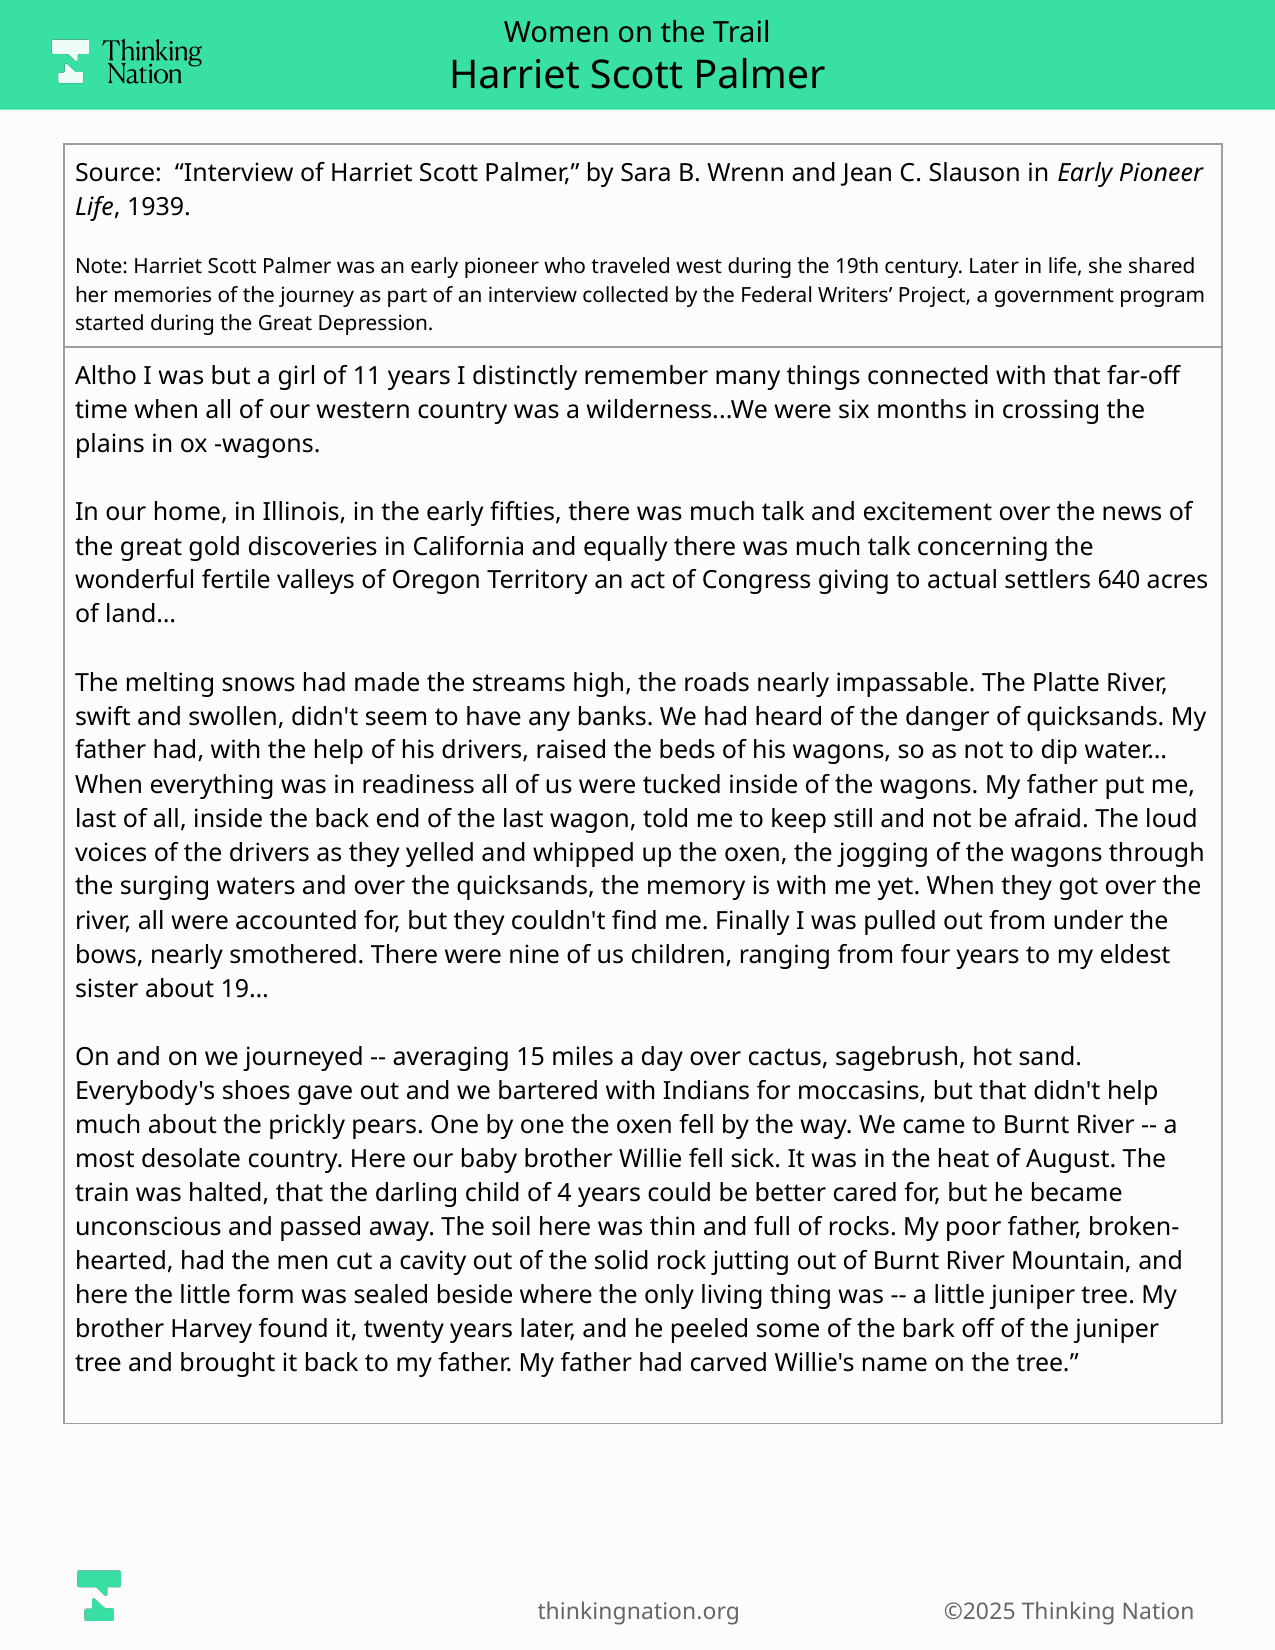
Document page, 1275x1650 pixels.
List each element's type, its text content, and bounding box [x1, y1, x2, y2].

table_cell Altho I was but a girl of 11 years I distinctly remember many things connected with that far-off time when all of our western country was a wilderness...We were six months in crossing the plains in ox -wagons. In our home, in Illinois, in the early fifties, there was much talk and excitement over the news of the great gold discoveries in California and equally there was much talk concerning the wonderful fertile valleys of Oregon Territory an act of Congress giving to actual settlers 640 acres of land… The melting snows had made the streams high, the roads nearly impassable. The Platte River, swift and swollen, didn't seem to have any banks. We had heard of the danger of quicksands. My father had, with the help of his drivers, raised the beds of his wagons, so as not to dip water… When everything was in readiness all of us were tucked inside of the wagons. My father put me, last of all, inside the back end of the last wagon, told me to keep still and not be afraid. The loud voices of the drivers as they yelled and whipped up the oxen, the jogging of the wagons through the surging waters and over the quicksands, the memory is with me yet. When they got over the river, all were accounted for, but they couldn't find me. Finally I was pulled out from under the bows, nearly smothered. There were nine of us children, ranging from four years to my eldest sister about 19… On and on we journeyed -- averaging 15 miles a day over cactus, sagebrush, hot sand. Everybody's shoes gave out and we bartered with Indians for moccasins, but that didn't help much about the prickly pears. One by one the oxen fell by the way. We came to Burnt River -- a most desolate country. Here our baby brother Willie fell sick. It was in the heat of August. The train was halted, that the darling child of 4 years could be better cared for, but he became unconscious and passed away. The soil here was thin and full of rocks. My poor father, broken-hearted, had the men cut a cavity out of the solid rock jutting out of Burnt River Mountain, and here the little form was sealed beside where the only living thing was -- a little juniper tree. My brother Harvey found it, twenty years later, and he peeled some of the bark off of the juniper tree and brought it back to my father. My father had carved Willie's name on the tree.” [65, 348, 1221, 1423]
picture [35, 25, 207, 97]
text_box Women on the Trail Harriet Scott Palmer [0, 0, 1275, 110]
picture [63, 1560, 134, 1631]
table_header Source: “Interview of Harriet Scott Palmer,” by Sara B. Wrenn and Jean C. Slauson in Early Pioneer Life, 1939. Note: Harriet Scott Palmer was an early pioneer who traveled west during the 19th century. Later in life, she shared her memories of the journey as part of an interview collected by the Federal Writers’ Project, a government program started during the Great Depression. [65, 145, 1221, 346]
text_box ©2025 Thinking Nation [909, 1580, 1211, 1632]
text_box thinkingnation.org [488, 1580, 790, 1632]
